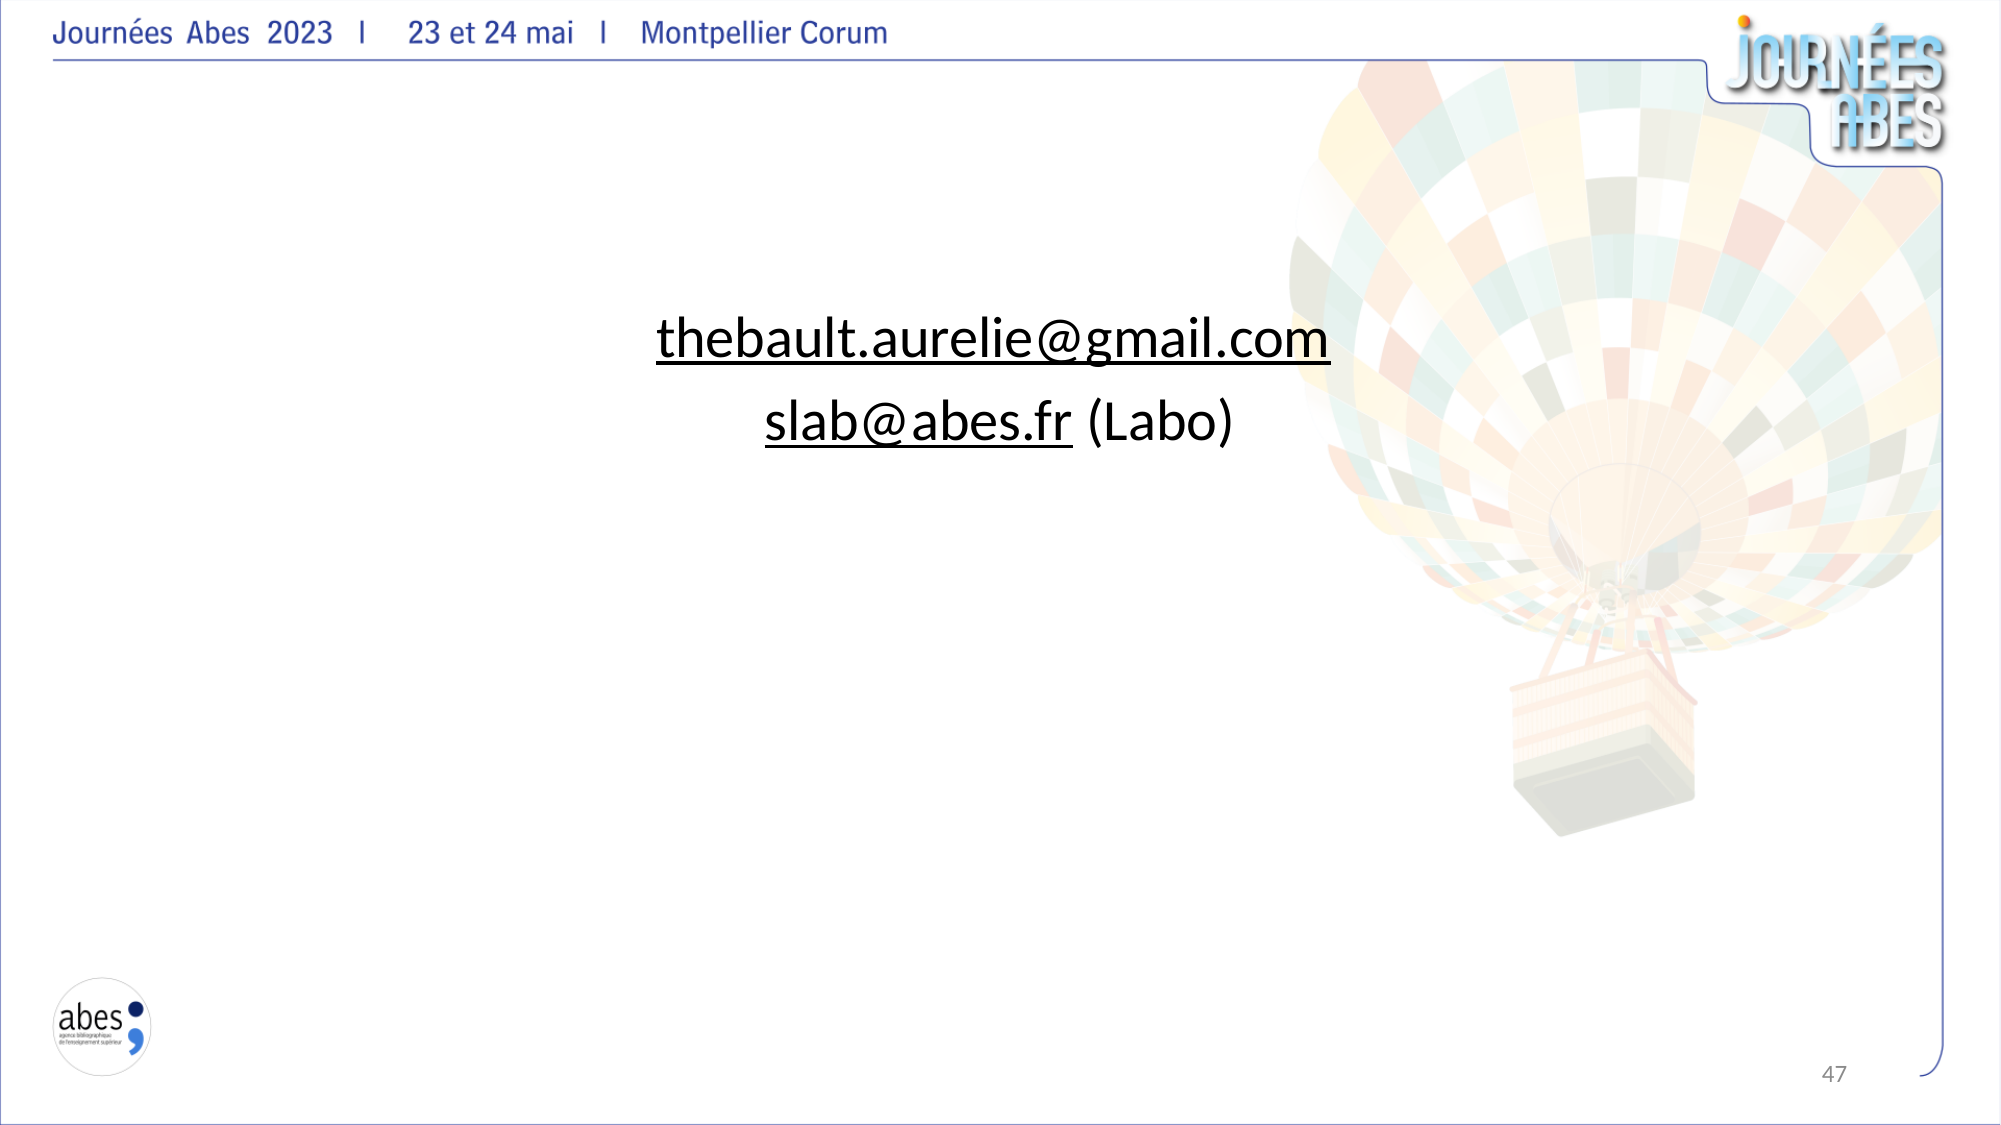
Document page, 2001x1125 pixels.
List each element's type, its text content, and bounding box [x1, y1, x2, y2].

picture [0, 0, 2001, 1125]
slide_number 47 [1412, 1042, 1863, 1103]
list thebault.aurelie@gmail.com slab@abes.fr (Labo) [137, 299, 1863, 1014]
